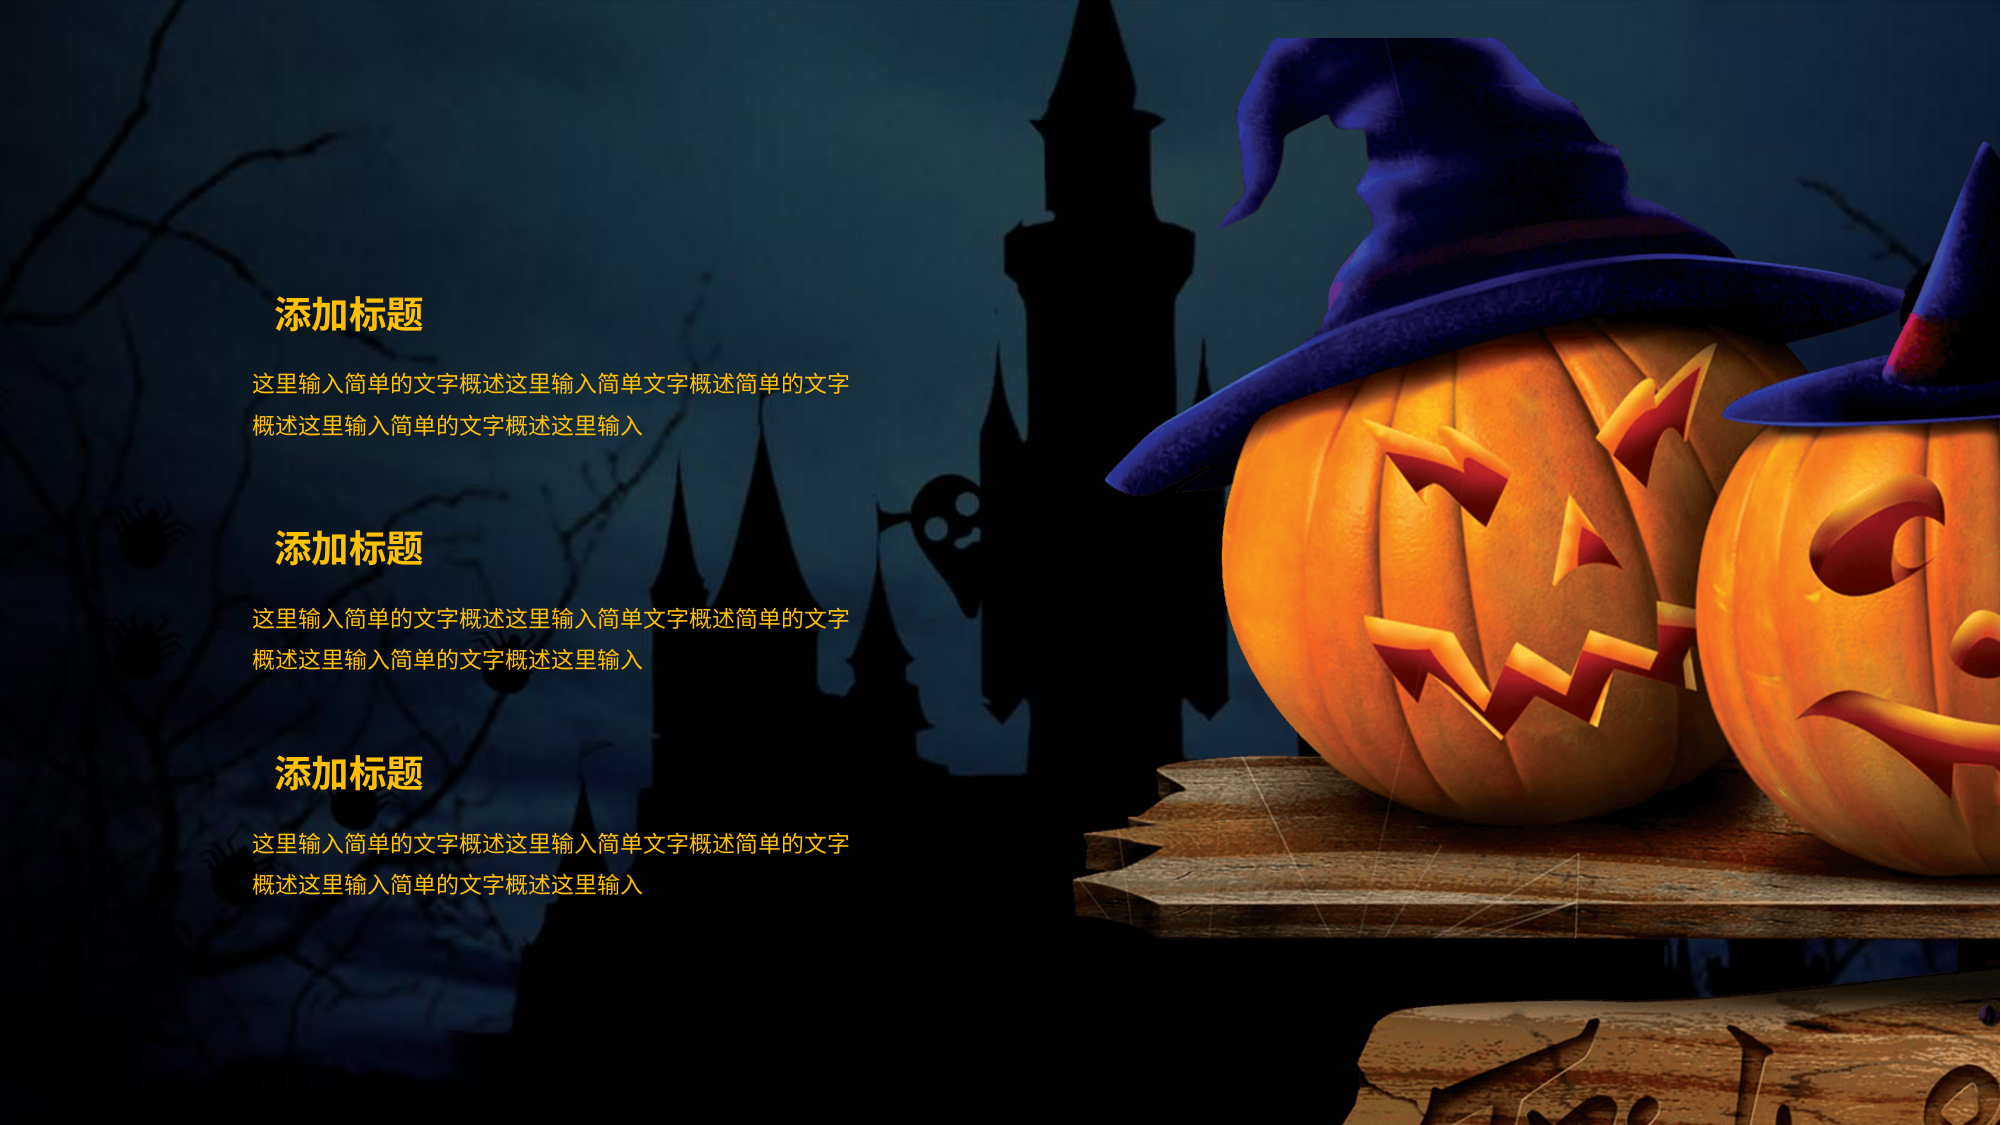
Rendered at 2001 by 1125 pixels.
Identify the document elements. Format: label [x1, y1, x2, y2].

text_box [237, 742, 882, 944]
picture [0, 0, 2000, 1125]
text_box [237, 283, 882, 485]
text_box [237, 517, 882, 719]
